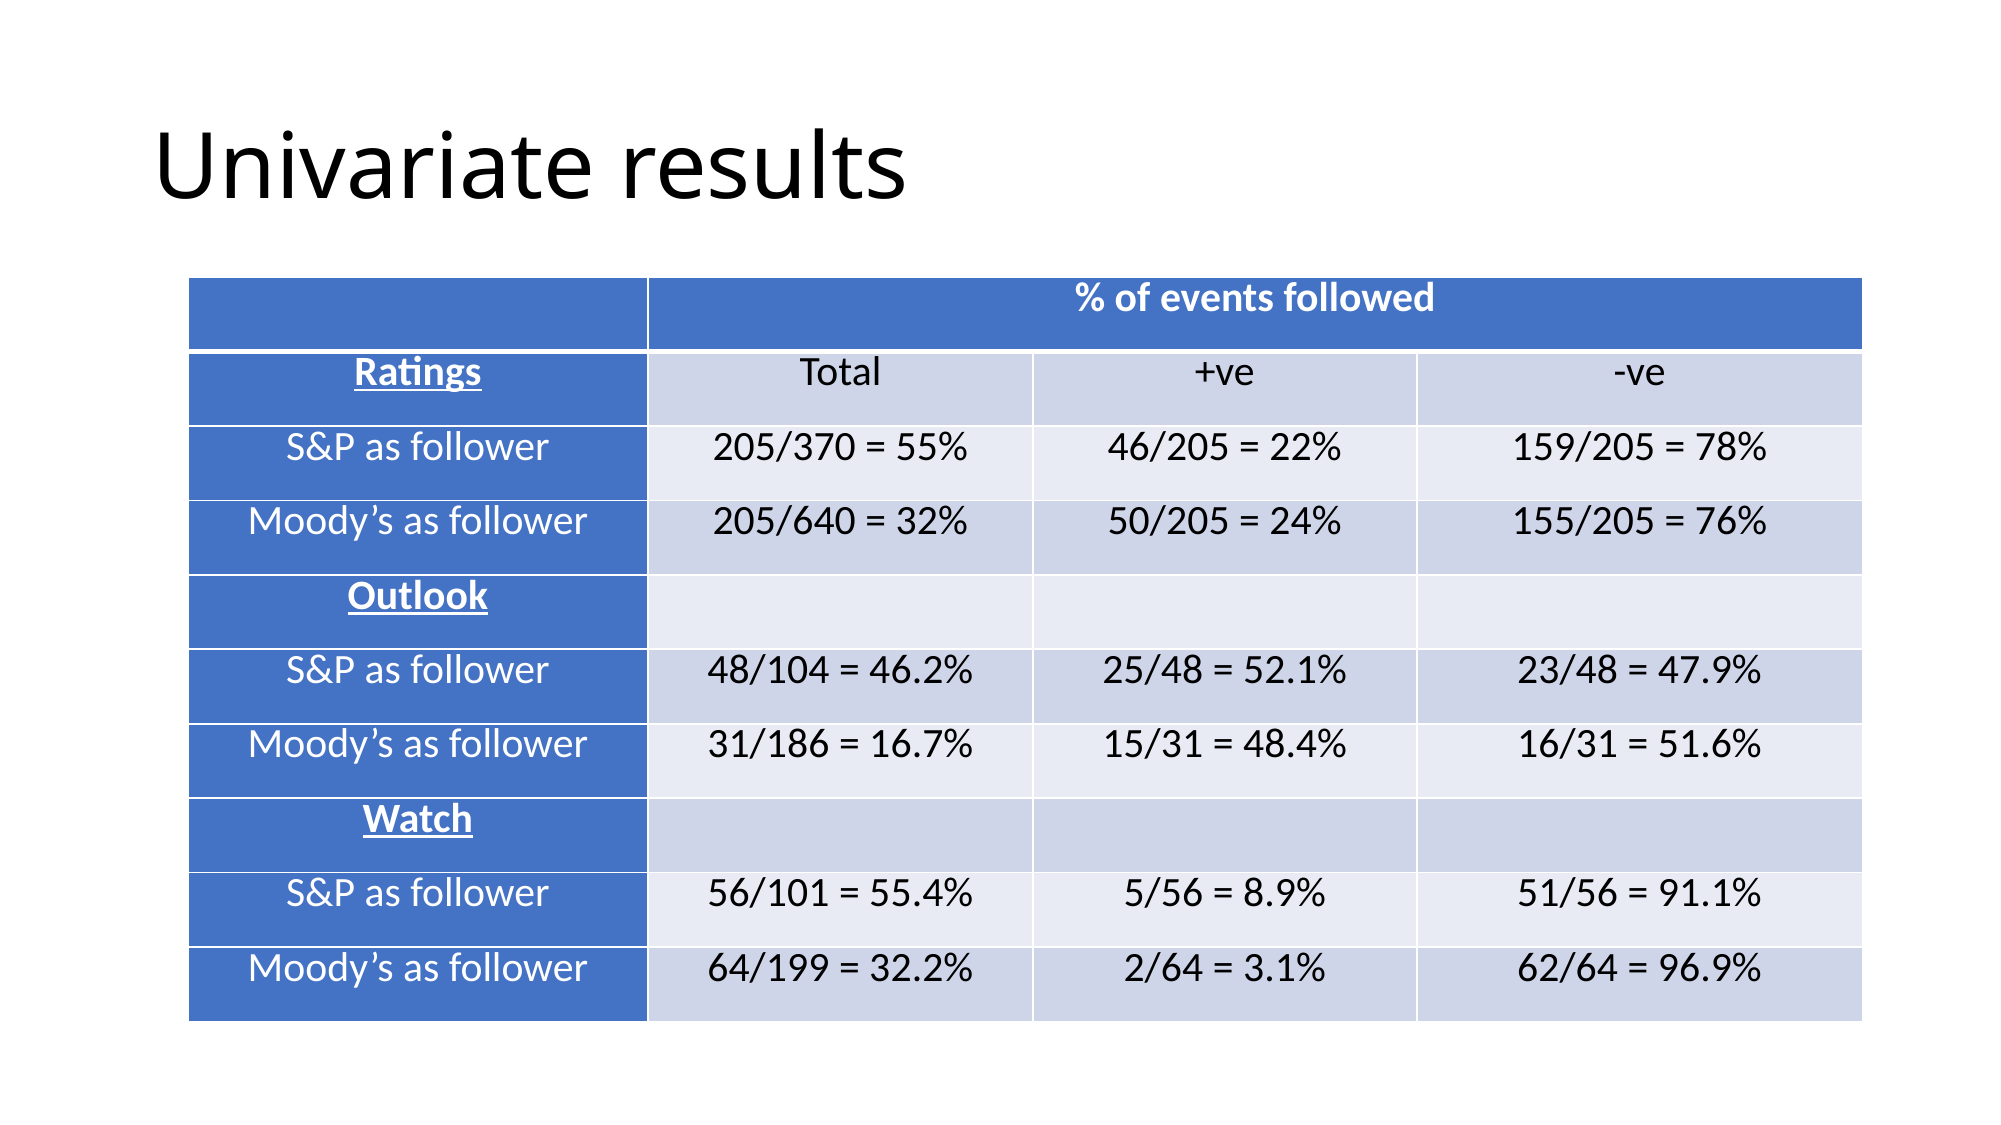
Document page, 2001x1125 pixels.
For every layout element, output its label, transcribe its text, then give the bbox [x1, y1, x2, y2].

table_cell 51/56 = 91.1% [1418, 873, 1862, 946]
table_cell Total [649, 354, 1032, 425]
table_cell [649, 799, 1032, 872]
table_cell Moody’s as follower [189, 948, 647, 1021]
table_cell [1034, 799, 1416, 872]
table_cell -ve [1418, 354, 1862, 425]
table_header [189, 278, 647, 349]
table_cell S&P as follower [189, 873, 647, 946]
table_cell 64/199 = 32.2% [649, 948, 1032, 1021]
table_cell 50/205 = 24% [1034, 501, 1416, 574]
table_cell S&P as follower [189, 650, 647, 723]
table_cell 46/205 = 22% [1034, 427, 1416, 500]
table_cell Watch [189, 799, 647, 872]
table_cell 25/48 = 52.1% [1034, 650, 1416, 723]
table_cell Ratings [189, 354, 647, 425]
table_cell Moody’s as follower [189, 501, 647, 574]
table_cell 15/31 = 48.4% [1034, 725, 1416, 797]
table_cell 159/205 = 78% [1418, 427, 1862, 500]
table_cell 205/370 = 55% [649, 427, 1032, 500]
table_cell [649, 576, 1032, 648]
table_cell 2/64 = 3.1% [1034, 948, 1416, 1021]
table_cell S&P as follower [189, 427, 647, 500]
table_cell [1418, 799, 1862, 872]
table_cell 23/48 = 47.9% [1418, 650, 1862, 723]
table_cell +ve [1034, 354, 1416, 425]
table_cell 62/64 = 96.9% [1418, 948, 1862, 1021]
table_header % of events followed [649, 278, 1862, 349]
table_cell 56/101 = 55.4% [649, 873, 1032, 946]
table_cell 5/56 = 8.9% [1034, 873, 1416, 946]
table_cell 48/104 = 46.2% [649, 650, 1032, 723]
table_cell 205/640 = 32% [649, 501, 1032, 574]
table_cell 155/205 = 76% [1418, 501, 1862, 574]
table_cell [1418, 576, 1862, 648]
table_cell Moody’s as follower [189, 725, 647, 797]
table_cell 16/31 = 51.6% [1418, 725, 1862, 797]
title Univariate results [137, 59, 1863, 278]
table_cell Outlook [189, 576, 647, 648]
table_cell 31/186 = 16.7% [649, 725, 1032, 797]
table_cell [1034, 576, 1416, 648]
